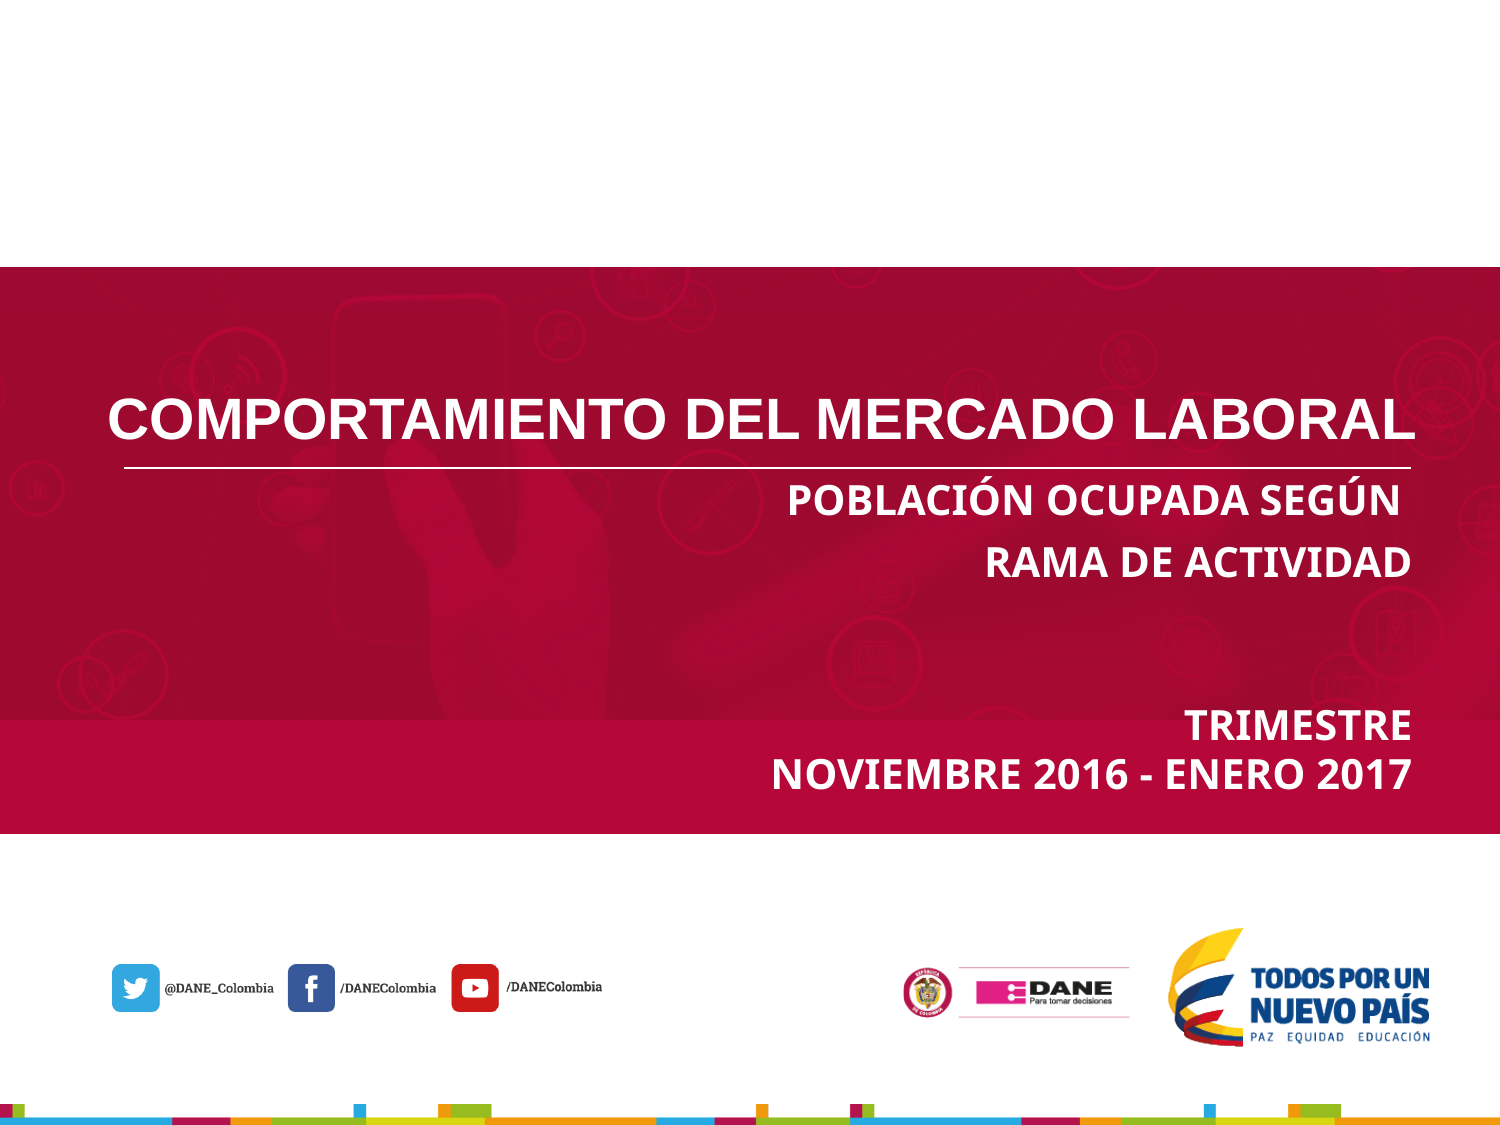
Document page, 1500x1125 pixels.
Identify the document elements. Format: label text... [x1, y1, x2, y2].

picture [903, 928, 1455, 1047]
text_box POBLACIÓN OCUPADA SEGÚN RAMA DE ACTIVIDAD TRIMESTRE NOVIEMBRE 2016 - ENERO 2017 [100, 467, 1424, 804]
picture [0, 1104, 1500, 1125]
picture [112, 964, 602, 1012]
text_box COMPORTAMIENTO DEL MERCADO LABORAL [100, 373, 1447, 459]
picture [0, 267, 1500, 834]
